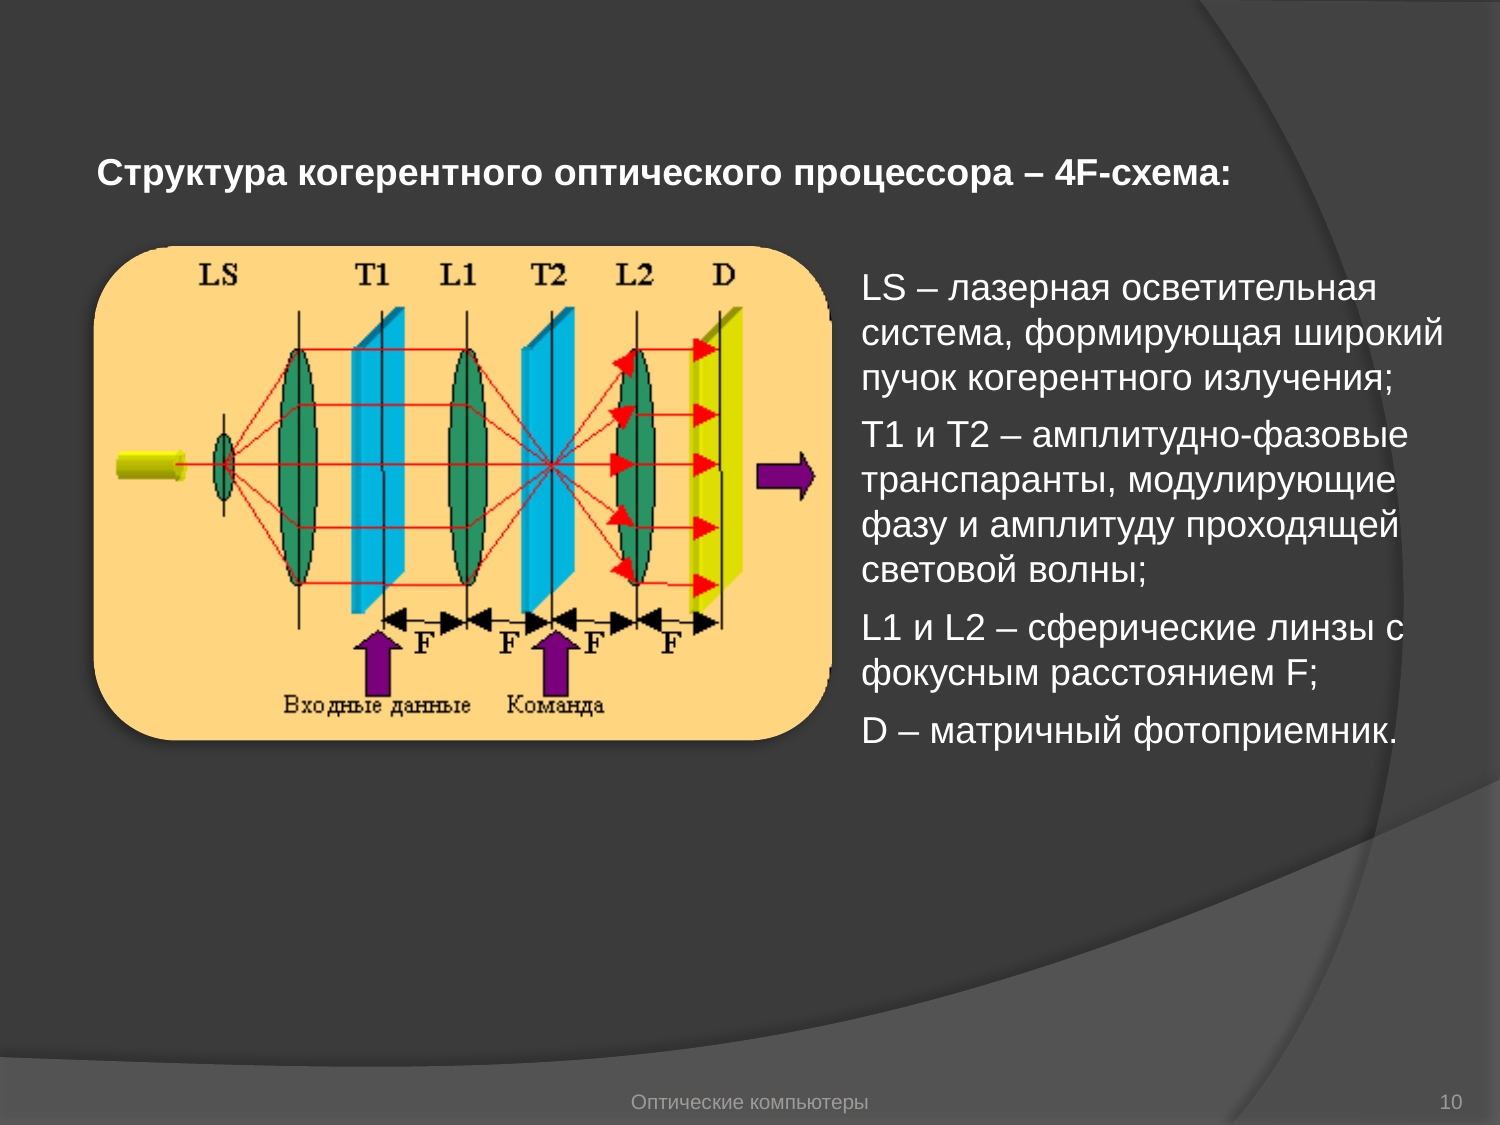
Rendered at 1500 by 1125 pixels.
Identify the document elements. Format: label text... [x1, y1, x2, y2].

slide_number 10 [1337, 1053, 1463, 1114]
picture [93, 245, 833, 741]
footer Оптические компьютеры [512, 1053, 988, 1114]
text_box Структура когерентного оптического процессора – 4F-схема: LS – лазерная осветительная система, формирующая широкий пучок когерентного излучения; T1 и T2 – амплитудно-фазовые транспаранты, модулирующие фазу и амплитуду проходящей световой волны; L1 и L2 – сферические линзы с фокусным расстоянием F; D – матричный фотоприемник. [81, 140, 1465, 758]
